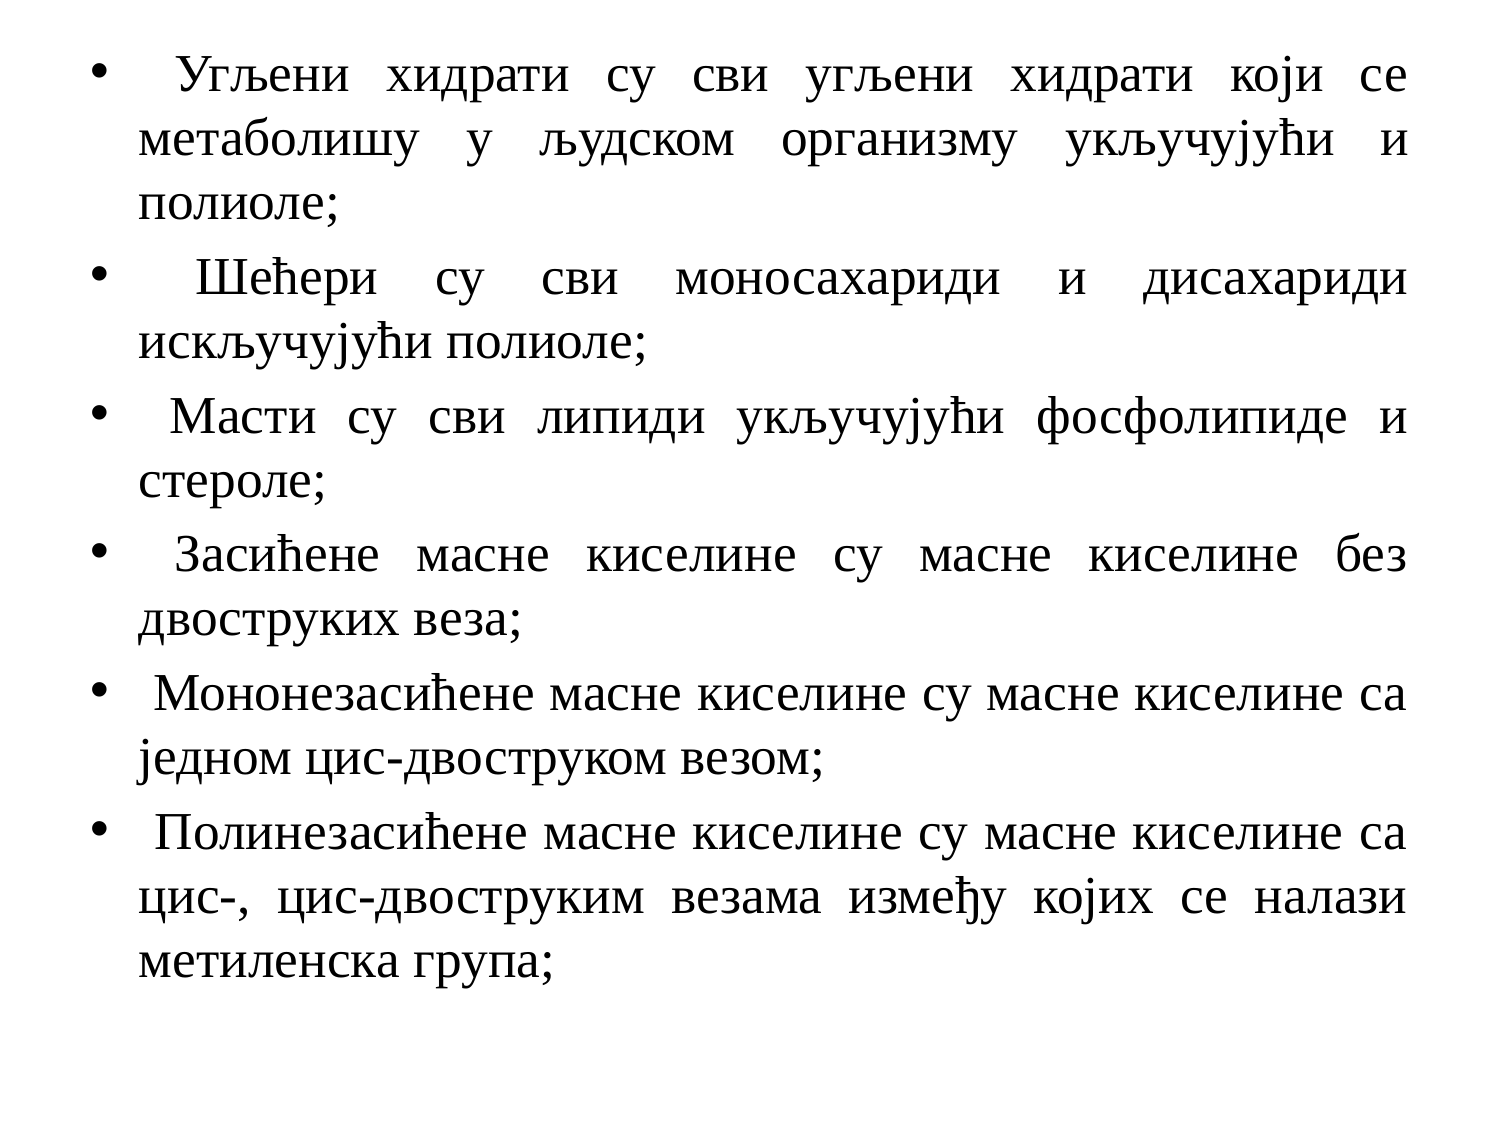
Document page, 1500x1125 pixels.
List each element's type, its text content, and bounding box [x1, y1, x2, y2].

list Угљени хидрати су сви угљени хидрати који се метаболишу у људском организму укључујући и полиоле; Шећери су сви моносахариди и дисахариди искључујући полиоле; Масти су сви липиди укључујући фосфолипиде и стероле; Засићене масне киселине су масне киселине без двоструких веза; Мононезасићене масне киселине су масне киселине са једном цис-двоструком везом; Полинезасићене масне киселине су масне киселине са цис-, цис-двоструким везама између којих се налази метиленска група; [75, 30, 1425, 1005]
